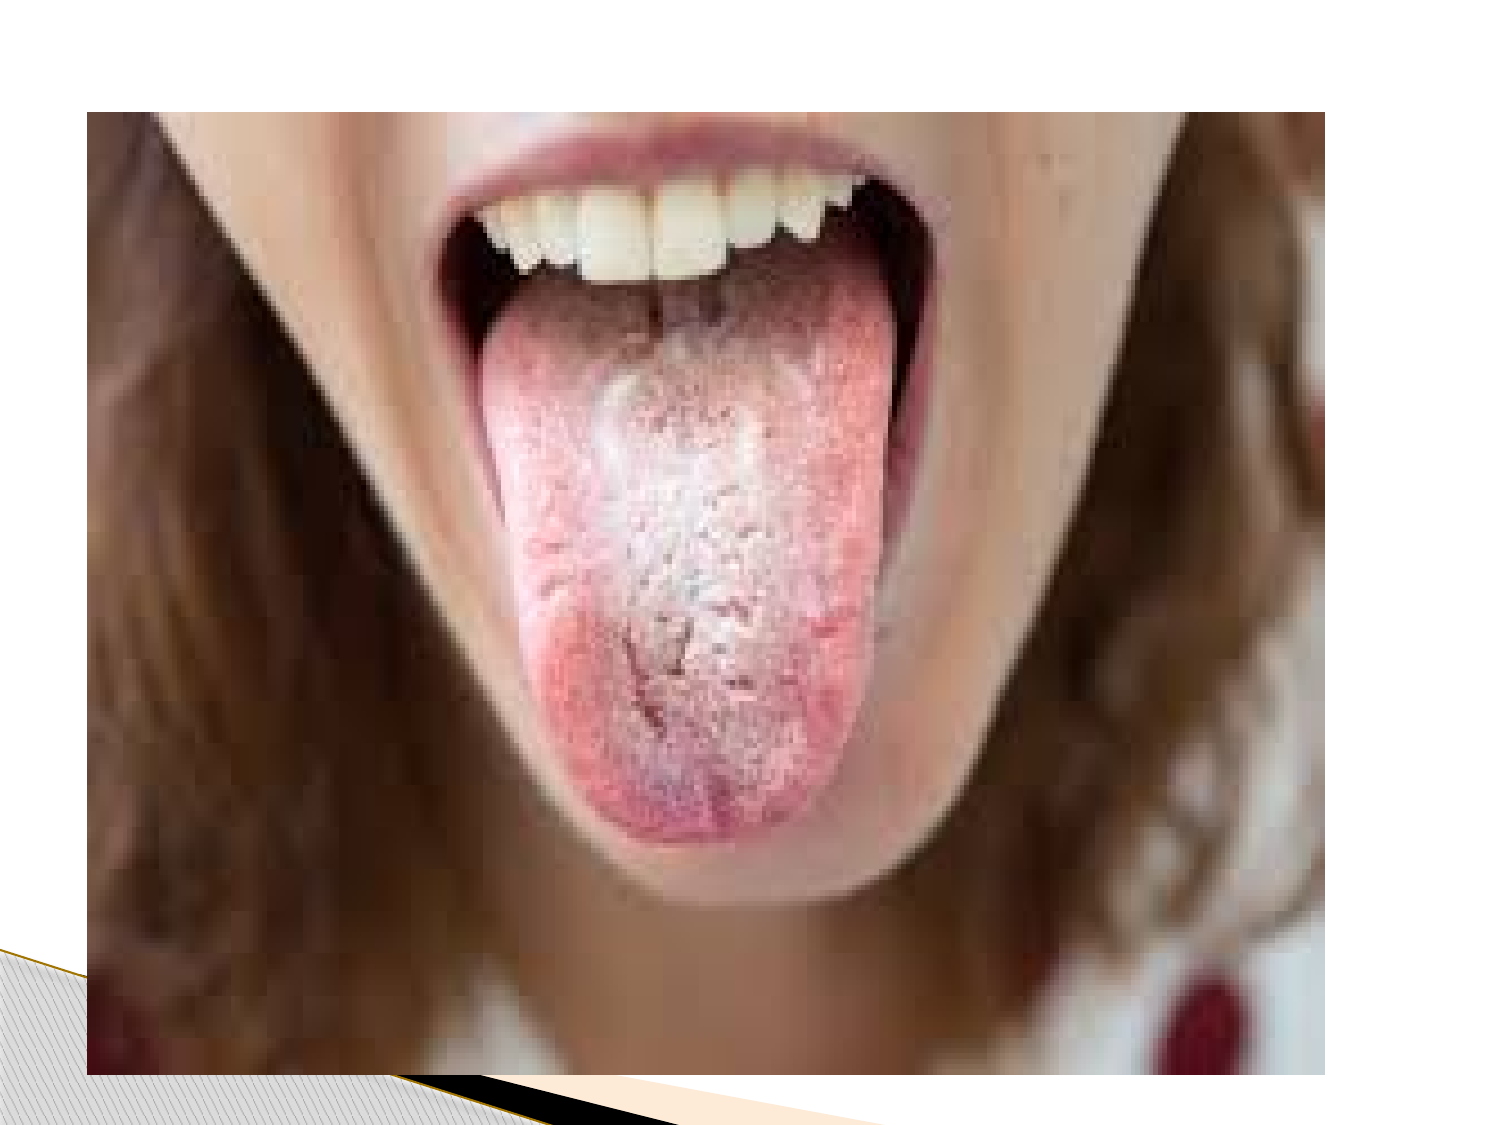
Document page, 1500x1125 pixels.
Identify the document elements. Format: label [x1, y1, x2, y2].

list [87, 112, 1326, 1076]
